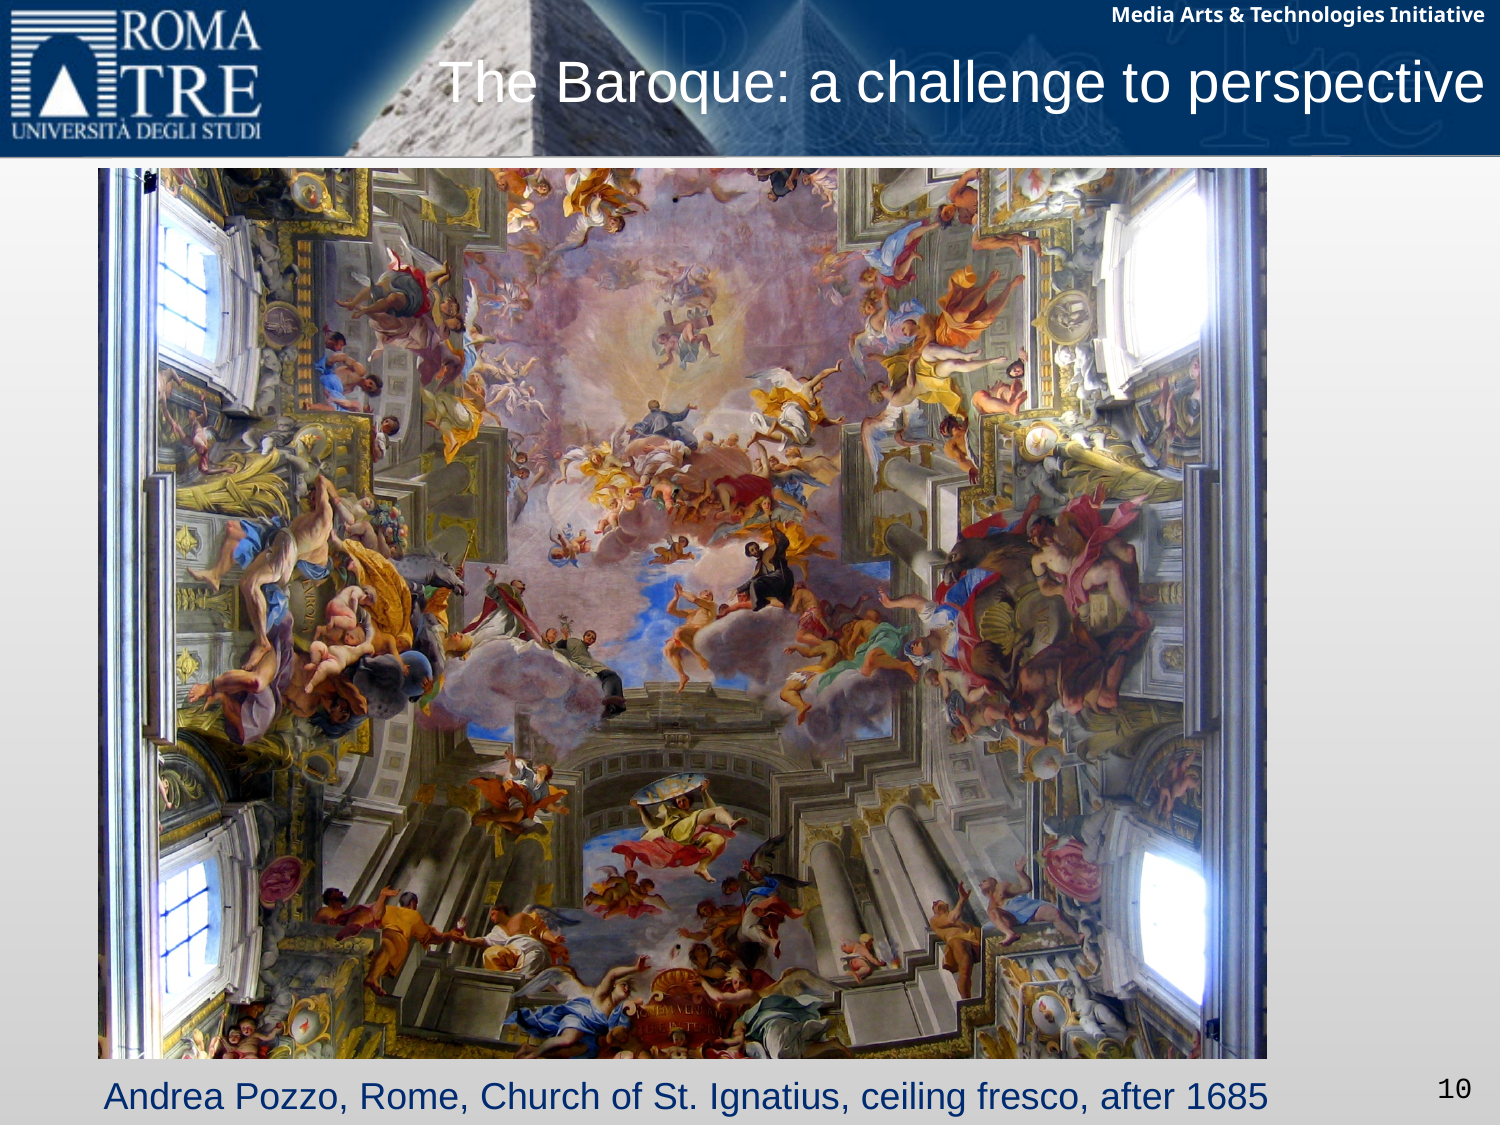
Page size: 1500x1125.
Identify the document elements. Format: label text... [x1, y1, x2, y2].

text_box The Baroque: a challenge to perspective [423, 36, 1500, 192]
text_box Andrea Pozzo, Rome, Church of St. Ignatius, ceiling fresco, after 1685 [88, 1064, 1398, 1125]
picture [98, 168, 1267, 1059]
picture [0, 0, 1500, 156]
